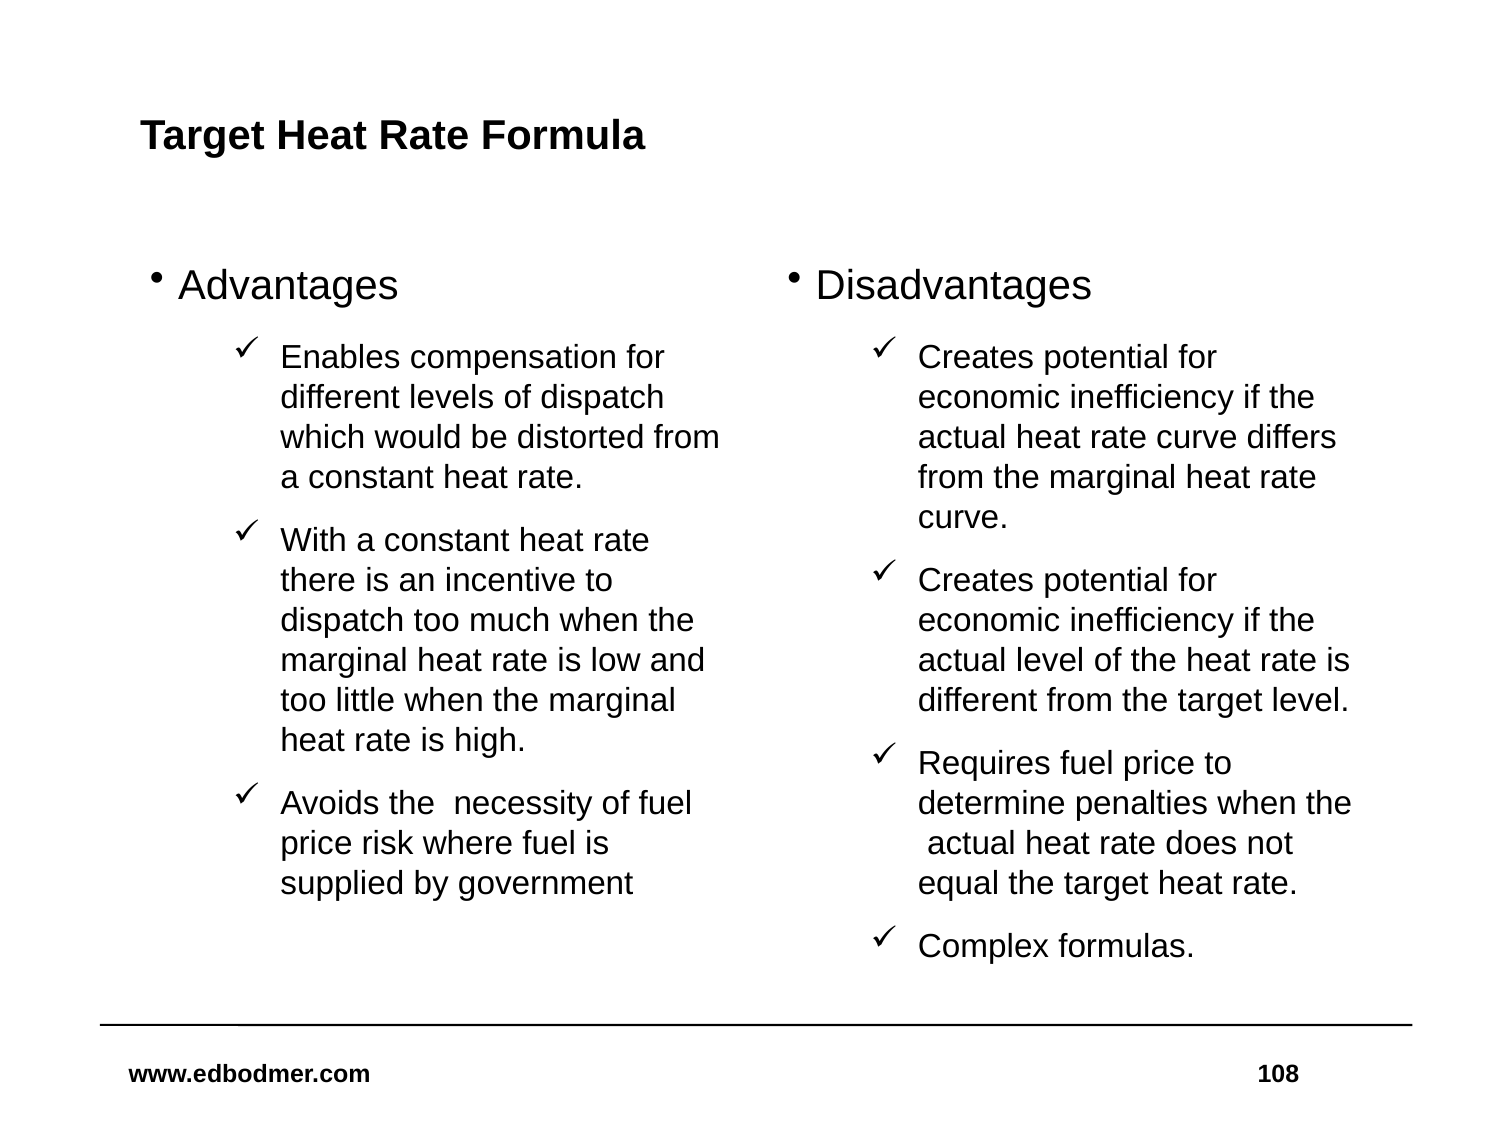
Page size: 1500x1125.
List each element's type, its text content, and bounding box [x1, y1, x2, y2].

list Disadvantages Creates potential for economic inefficiency if the actual heat rate curve differs from the marginal heat rate curve. Creates potential for economic inefficiency if the actual level of the heat rate is different from the target level. Requires fuel price to determine penalties when the actual heat rate does not equal the target heat rate. Complex formulas. [762, 249, 1375, 1000]
title Target Heat Rate Formula [125, 99, 1288, 225]
list Advantages Enables compensation for different levels of dispatch which would be distorted from a constant heat rate. With a constant heat rate there is an incentive to dispatch too much when the marginal heat rate is low and too little when the marginal heat rate is high. Avoids the necessity of fuel price risk where fuel is supplied by government [125, 249, 738, 1000]
